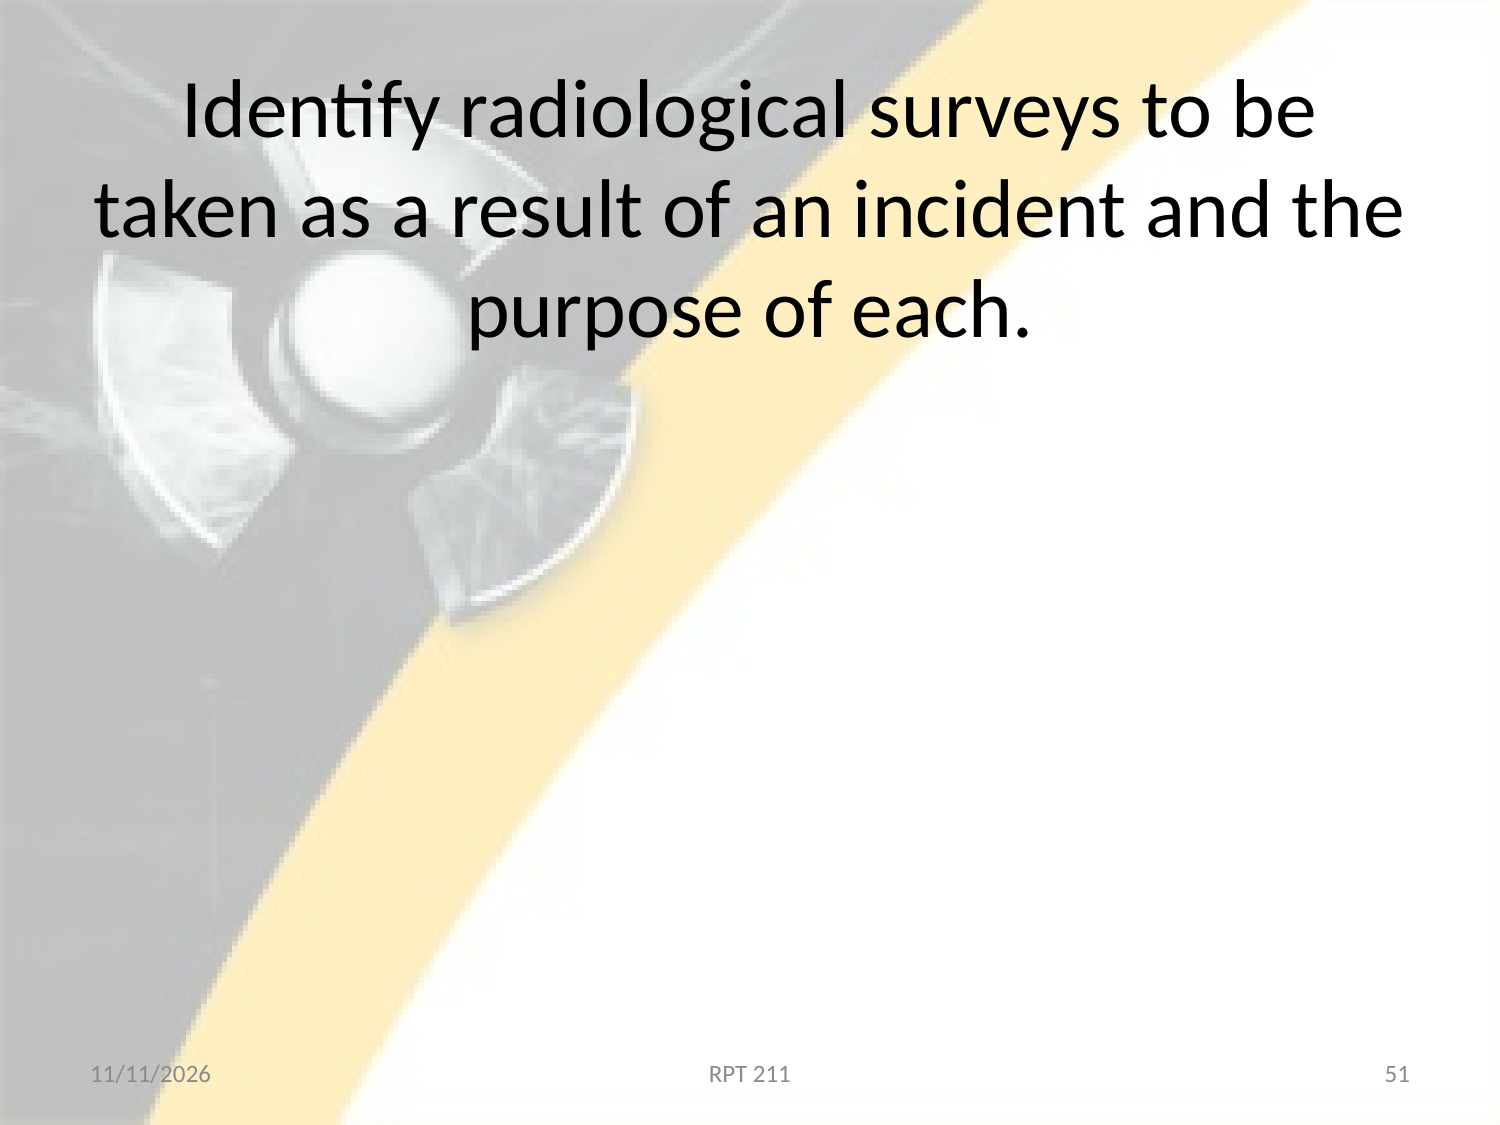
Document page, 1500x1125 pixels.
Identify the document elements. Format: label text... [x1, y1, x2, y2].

slide_number 51 [1074, 1042, 1425, 1103]
title Identify radiological surveys to be taken as a result of an incident and the purpose of each. [75, 45, 1425, 363]
footer RPT 211 [512, 1042, 988, 1103]
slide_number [75, 1042, 425, 1103]
